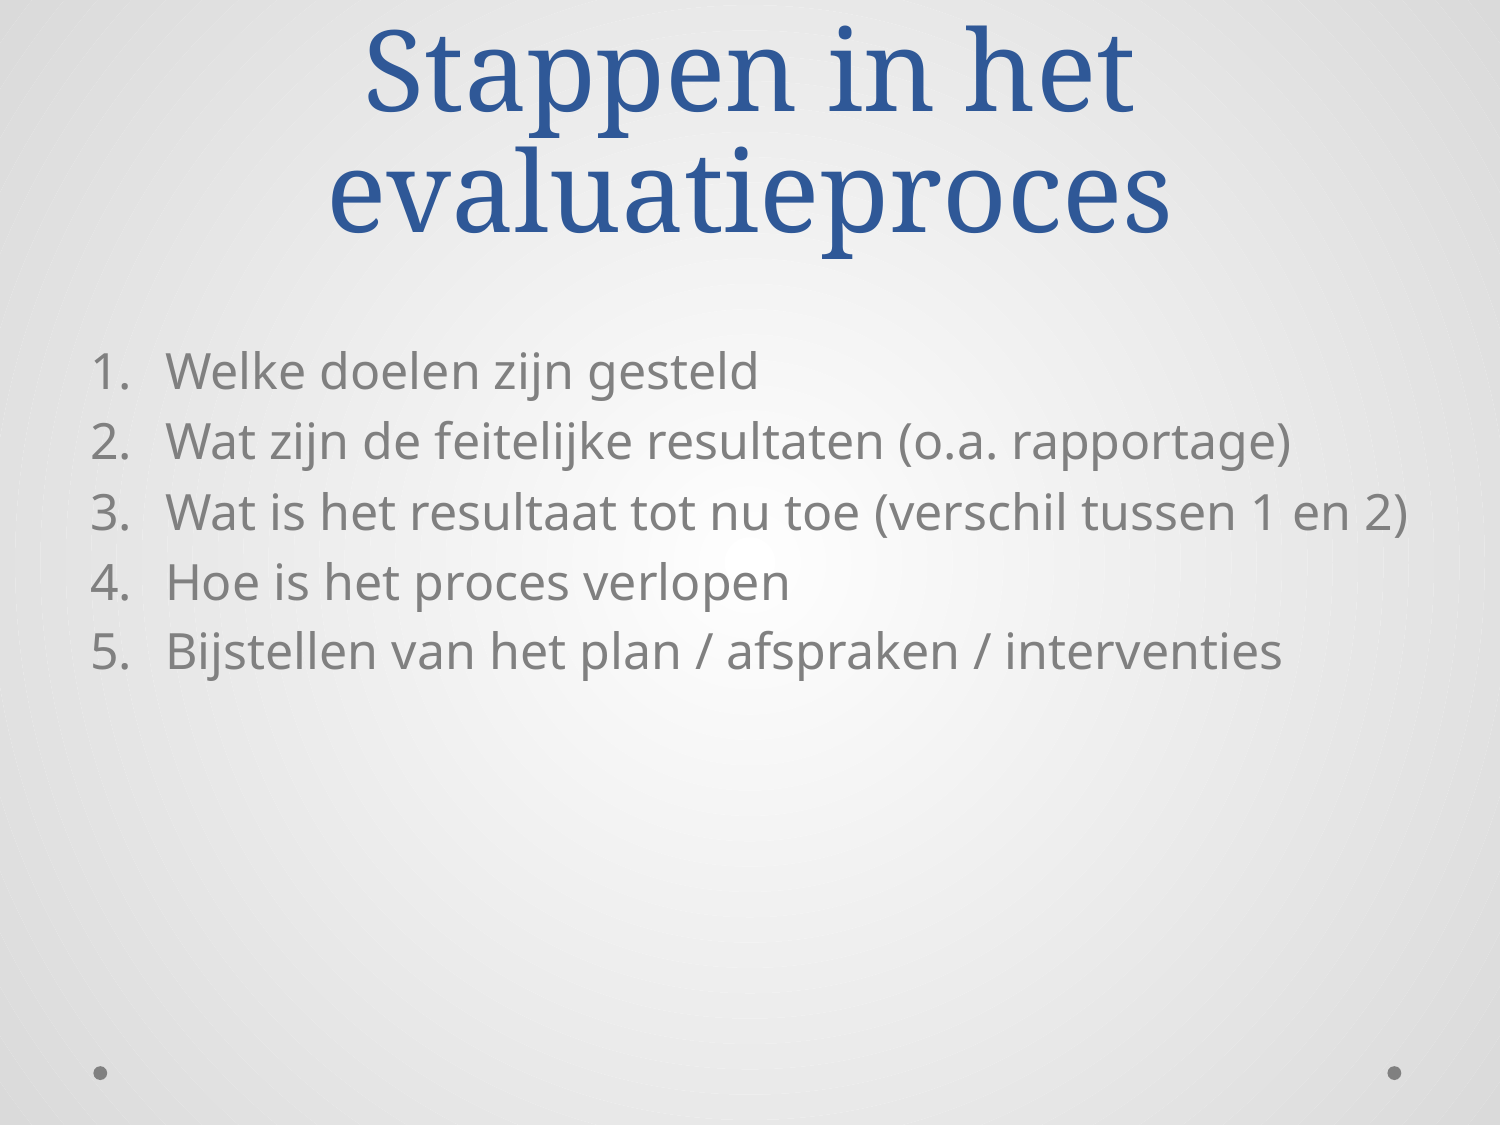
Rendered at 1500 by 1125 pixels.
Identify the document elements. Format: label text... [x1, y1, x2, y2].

title Stappen in het evaluatieproces [75, 0, 1425, 262]
list Welke doelen zijn gesteld Wat zijn de feitelijke resultaten (o.a. rapportage) Wat is het resultaat tot nu toe (verschil tussen 1 en 2) Hoe is het proces verlopen Bijstellen van het plan / afspraken / interventies [75, 262, 1425, 1005]
